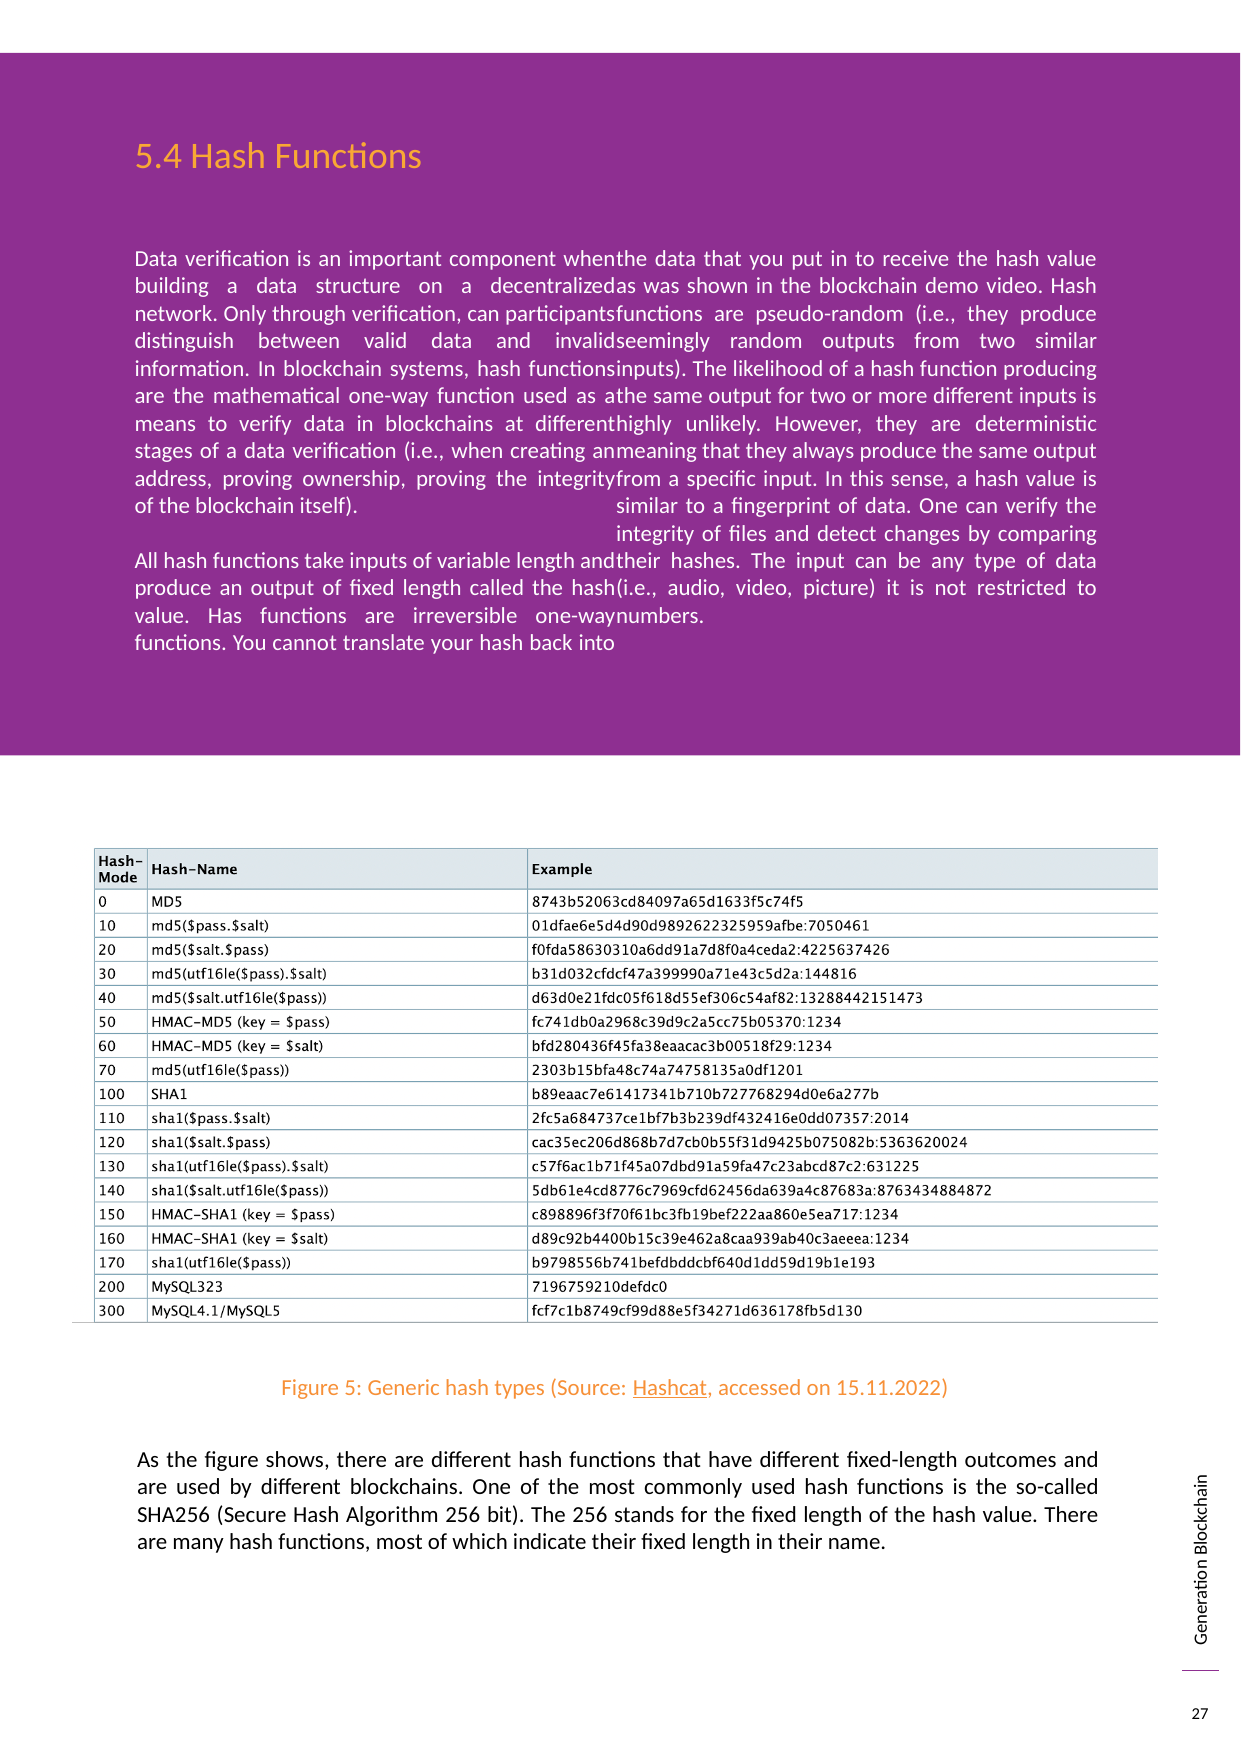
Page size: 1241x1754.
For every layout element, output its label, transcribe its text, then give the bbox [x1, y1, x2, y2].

text_box 5.4 Hash Functions [119, 123, 1113, 201]
text_box As the figure shows, there are different hash functions that have different fixed-length outcomes and are used by different blockchains. One of the most commonly used hash functions is the so-called SHA256 (Secure Hash Algorithm 256 bit). The 256 stands for the fixed length of the hash value. There are many hash functions, most of which indicate their fixed length in their name. [122, 1437, 1116, 1515]
text_box Figure 5: Generic hash types (Source: Hashcat, accessed on 15.11.2022) [120, 1364, 1111, 1408]
picture [72, 839, 1158, 1323]
slide_number 27 [1169, 1674, 1231, 1751]
list Data verification is an important component when building a data structure on a decentralized network. Only through verification, can participants distinguish between valid data and invalid information. In blockchain systems, hash functions are the mathematical one-way function used as a means to verify data in blockchains at different stages of a data verification (i.e., when creating an address, proving ownership, proving the integrity of the blockchain itself). All hash functions take inputs of variable length and produce an output of fixed length called the hash value. Has functions are irreversible one-way functions. You cannot translate your hash back into the data that you put in to receive the hash value as was shown in the blockchain demo video. Hash functions are pseudo-random (i.e., they produce seemingly random outputs from two similar inputs). The likelihood of a hash function producing the same output for two or more different inputs is highly unlikely. However, they are deterministic meaning that they always produce the same output from a specific input. In this sense, a hash value is similar to a fingerprint of data. One can verify the integrity of files and detect changes by comparing their hashes. The input can be any type of data (i.e., audio, video, picture) it is not restricted to numbers. [119, 236, 1113, 314]
